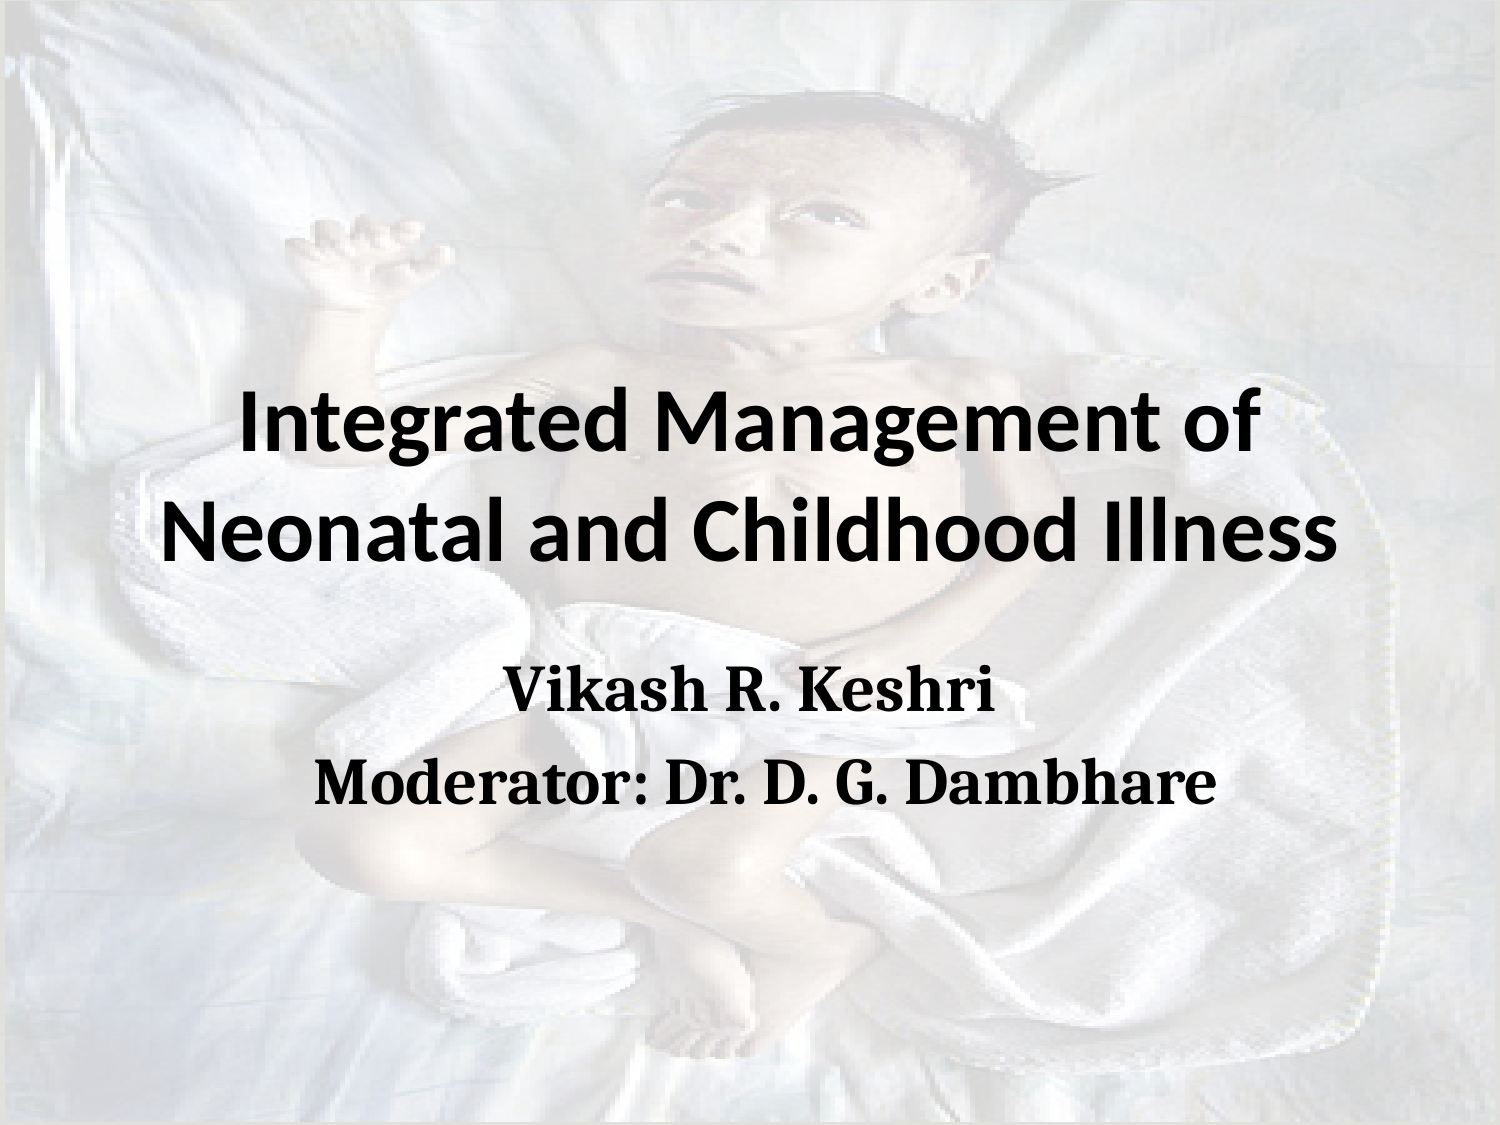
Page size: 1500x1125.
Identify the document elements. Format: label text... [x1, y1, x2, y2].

subtitle Vikash R. Keshri Moderator: Dr. D. G. Dambhare [225, 637, 1275, 925]
title Integrated Management of Neonatal and Childhood Illness [112, 349, 1388, 591]
